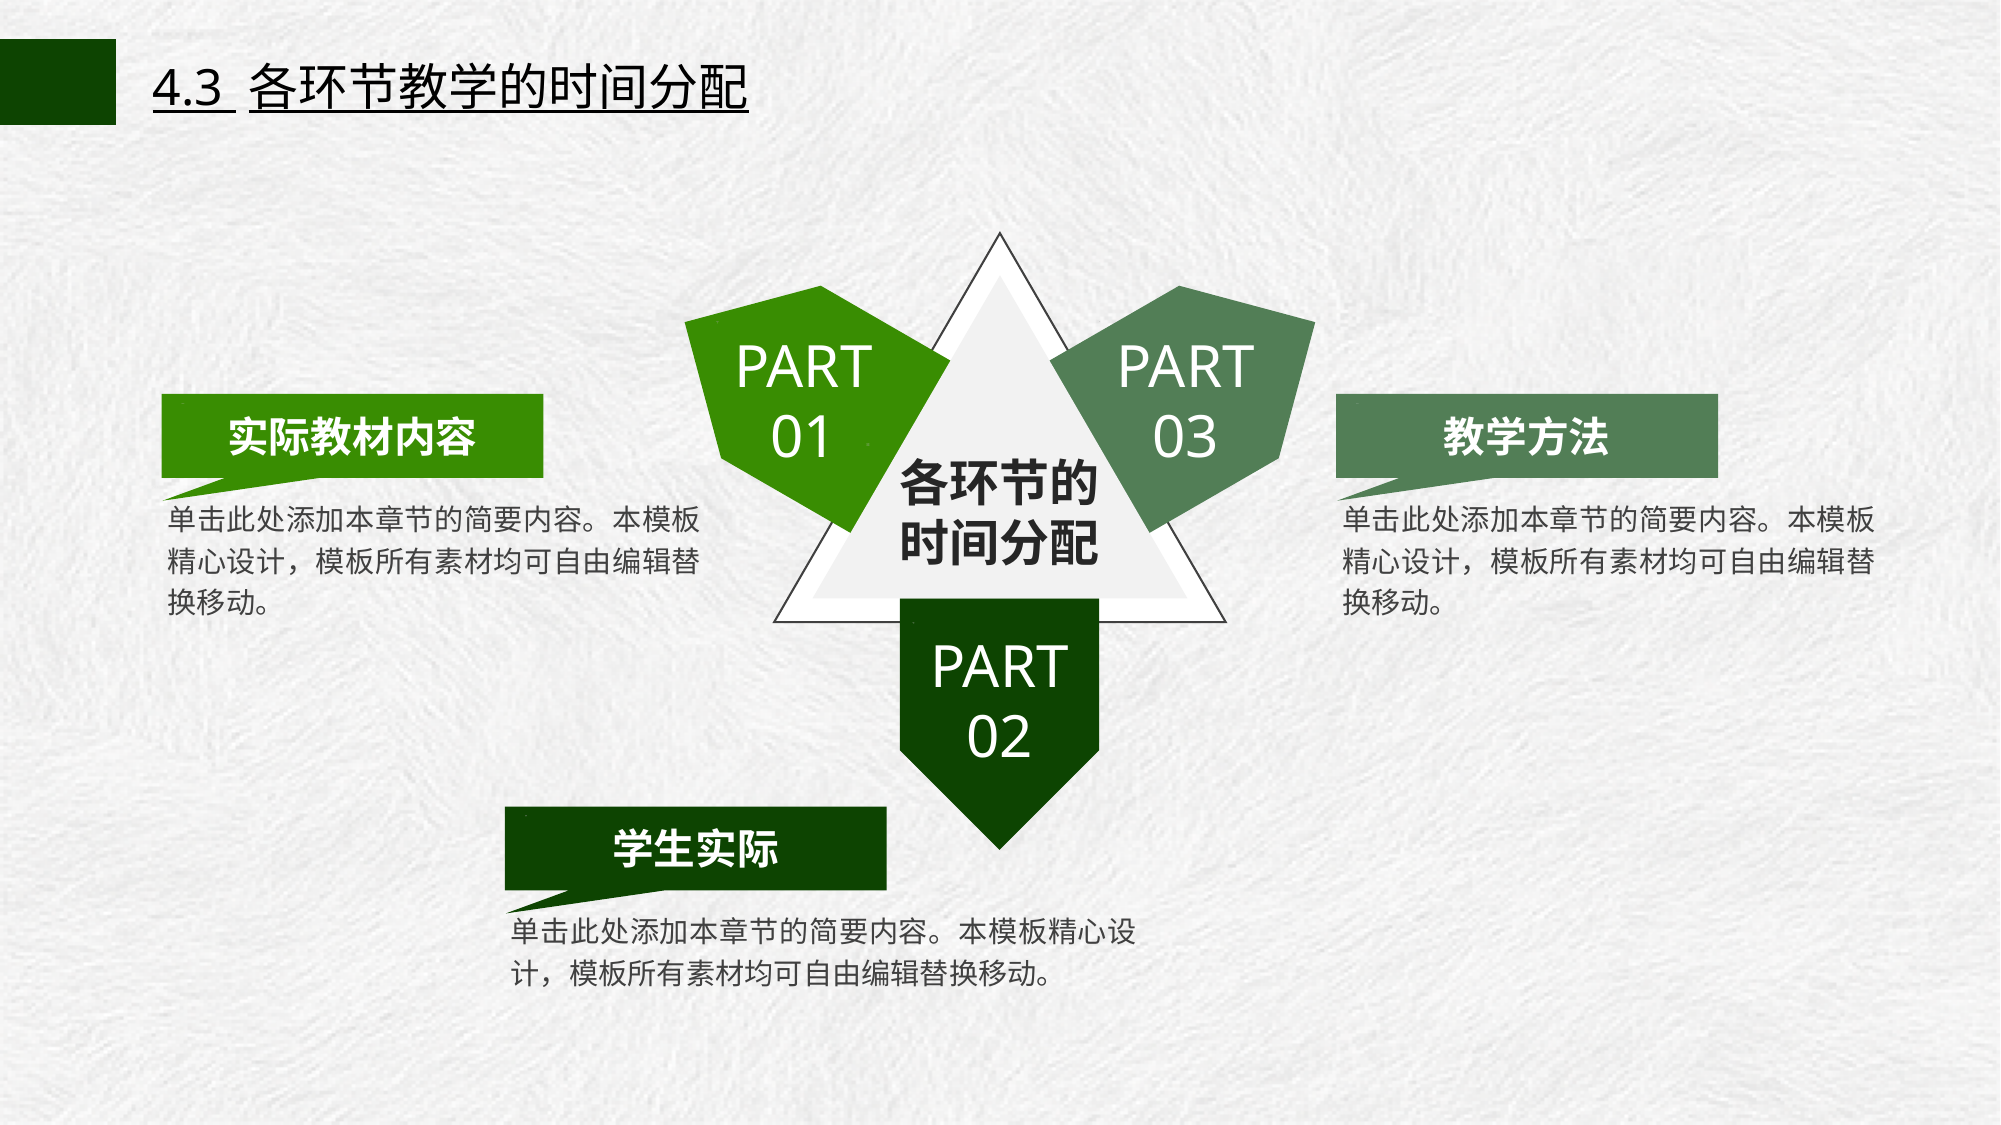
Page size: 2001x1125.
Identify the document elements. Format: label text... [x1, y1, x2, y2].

text_box [0, 39, 116, 125]
text_box 学生实际 [524, 815, 867, 881]
text_box 教学方法 [1355, 403, 1699, 468]
picture [0, 0, 2001, 1125]
text_box [160, 392, 545, 502]
text_box 单击此处添加本章节的简要内容。本模板精心设计，模板所有素材均可自由编辑替换移动。 [152, 486, 667, 628]
text_box 单击此处添加本章节的简要内容。本模板精心设计，模板所有素材均可自由编辑替换移动。 [1333, 486, 1892, 628]
text_box 单击此处添加本章节的简要内容。本模板精心设计，模板所有素材均可自由编辑替换移动。 [496, 899, 1153, 998]
text_box [503, 805, 888, 915]
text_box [667, 233, 1333, 850]
text_box [1335, 392, 1720, 502]
text_box 4.3 各环节教学的时间分配 [138, 48, 772, 124]
text_box 实际教材内容 [181, 403, 524, 468]
